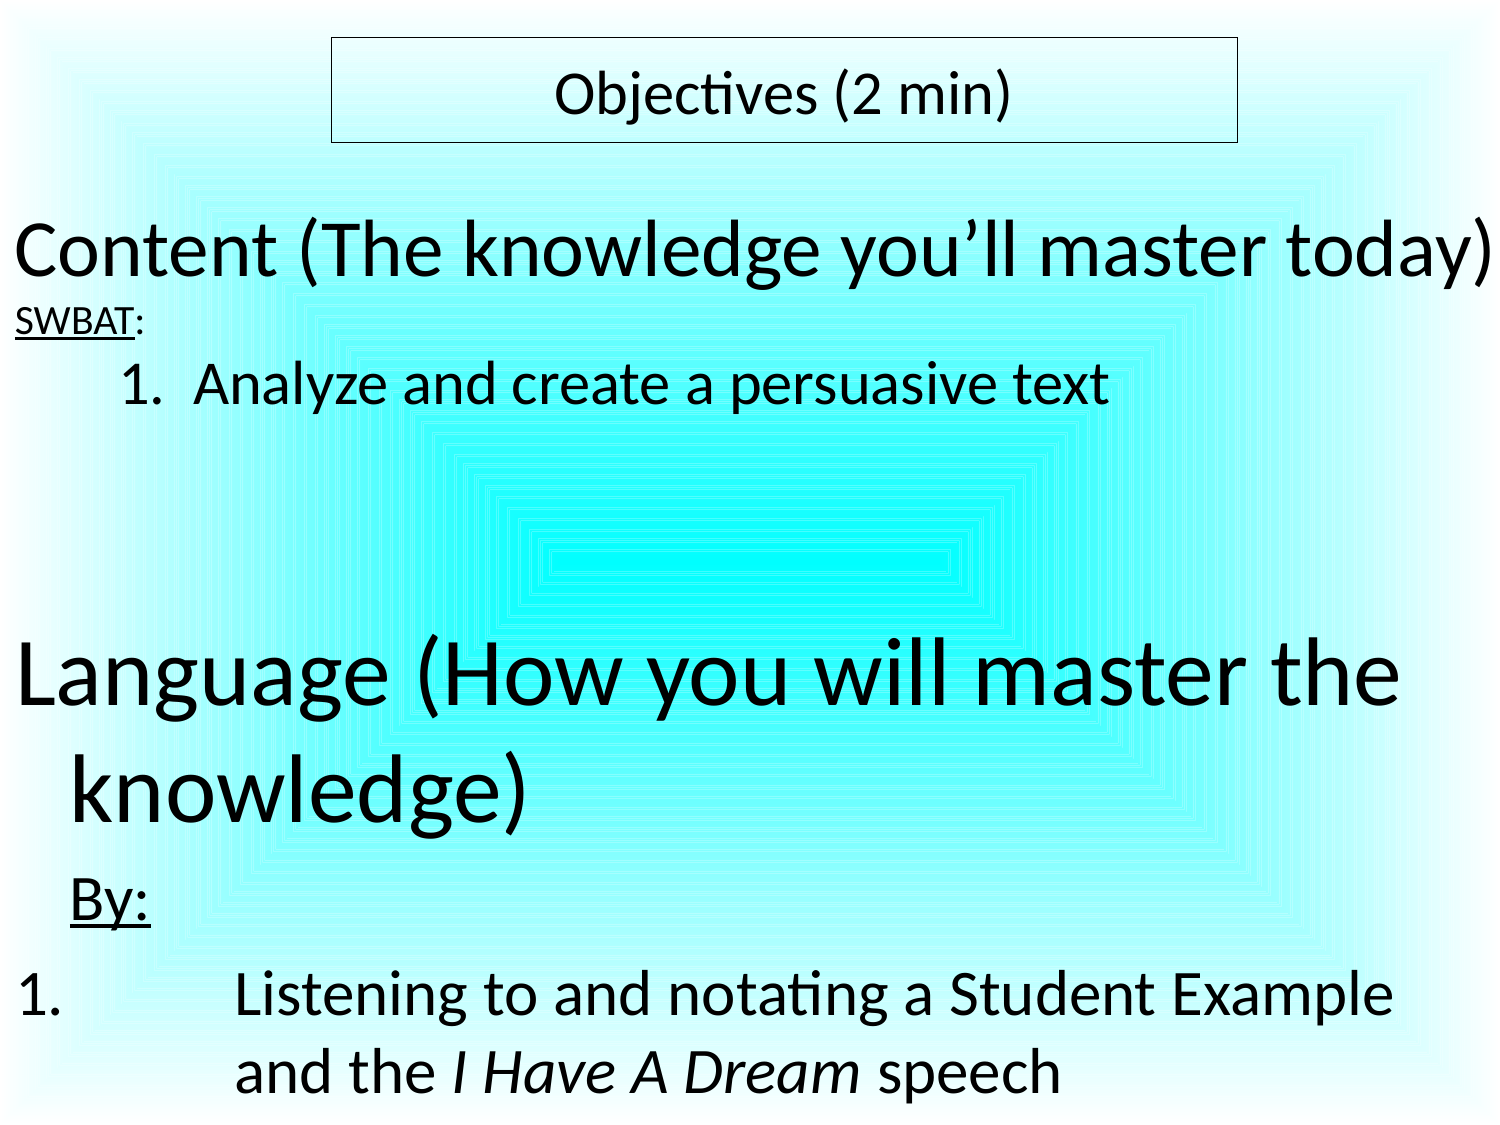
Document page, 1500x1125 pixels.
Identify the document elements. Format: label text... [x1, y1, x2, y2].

list Language (How you will master the knowledge) By: Listening to and notating a Student Example and the I Have A Dream speech [0, 549, 1500, 1125]
title Objectives (2 min) [331, 37, 1238, 143]
text_box Content (The knowledge you’ll master today) SWBAT: Analyze and create a persuasive text [0, 187, 1500, 425]
